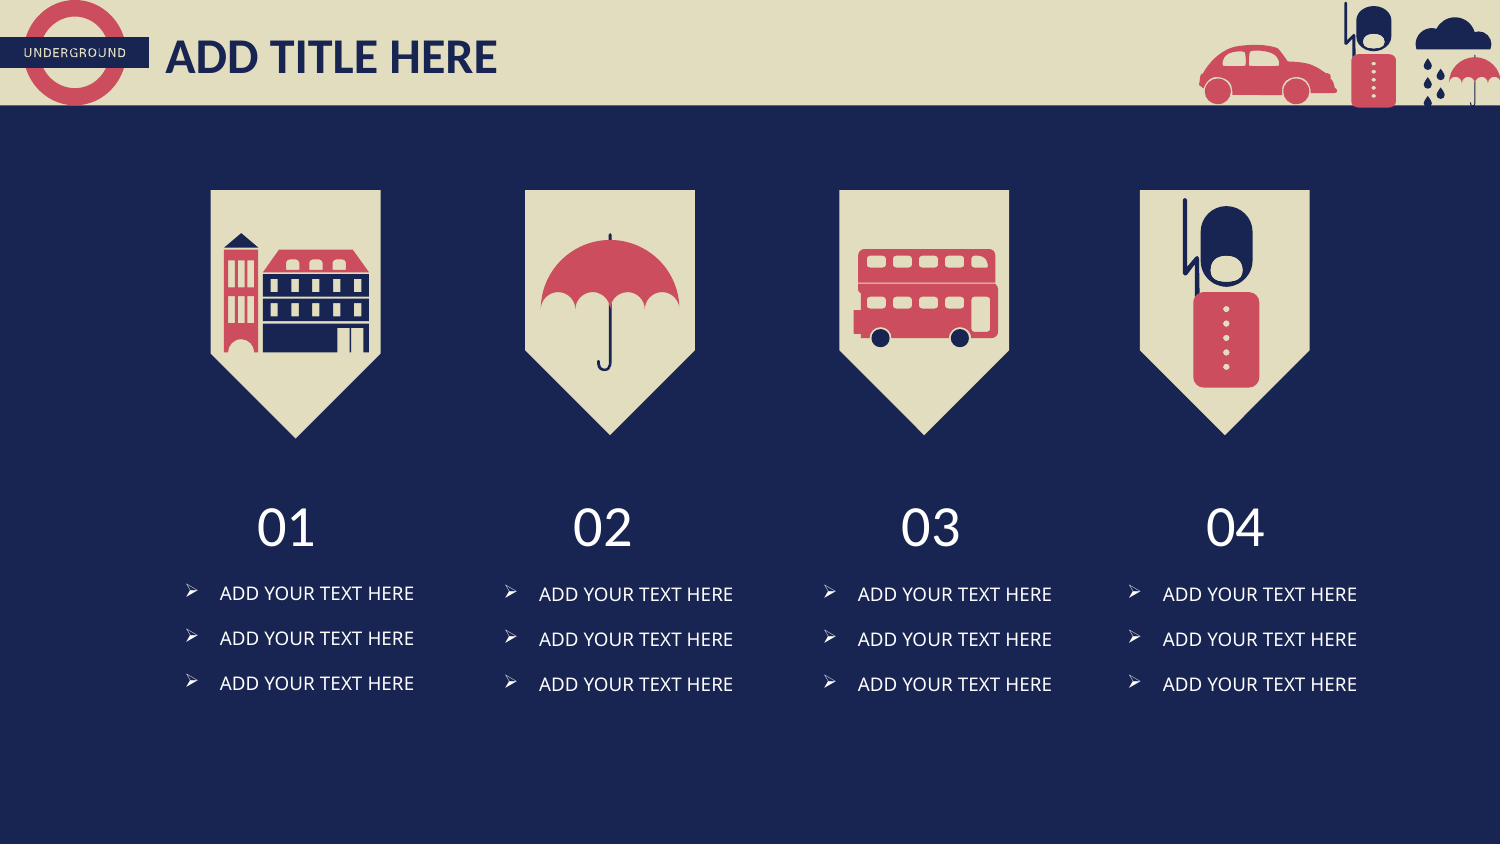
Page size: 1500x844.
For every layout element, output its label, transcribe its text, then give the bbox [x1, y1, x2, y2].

text_box 02 [562, 482, 668, 564]
text_box [1141, 191, 1309, 434]
text_box ADD YOUR TEXT HERE ADD YOUR TEXT HERE ADD YOUR TEXT HERE [1116, 577, 1410, 724]
text_box ADD YOUR TEXT HERE ADD YOUR TEXT HERE ADD YOUR TEXT HERE [492, 577, 786, 724]
text_box [526, 191, 694, 360]
picture [540, 232, 680, 372]
text_box 03 [890, 482, 996, 564]
text_box 01 [246, 482, 352, 564]
text_box 04 [1195, 482, 1301, 564]
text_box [0, 0, 1500, 108]
text_box [840, 191, 1009, 434]
picture [1182, 197, 1261, 388]
picture [853, 249, 999, 348]
text_box ADD YOUR TEXT HERE ADD YOUR TEXT HERE ADD YOUR TEXT HERE [173, 576, 467, 723]
text_box [211, 191, 380, 438]
text_box ADD YOUR TEXT HERE ADD YOUR TEXT HERE ADD YOUR TEXT HERE [811, 577, 1105, 724]
picture [223, 232, 370, 353]
text_box [556, 380, 664, 434]
